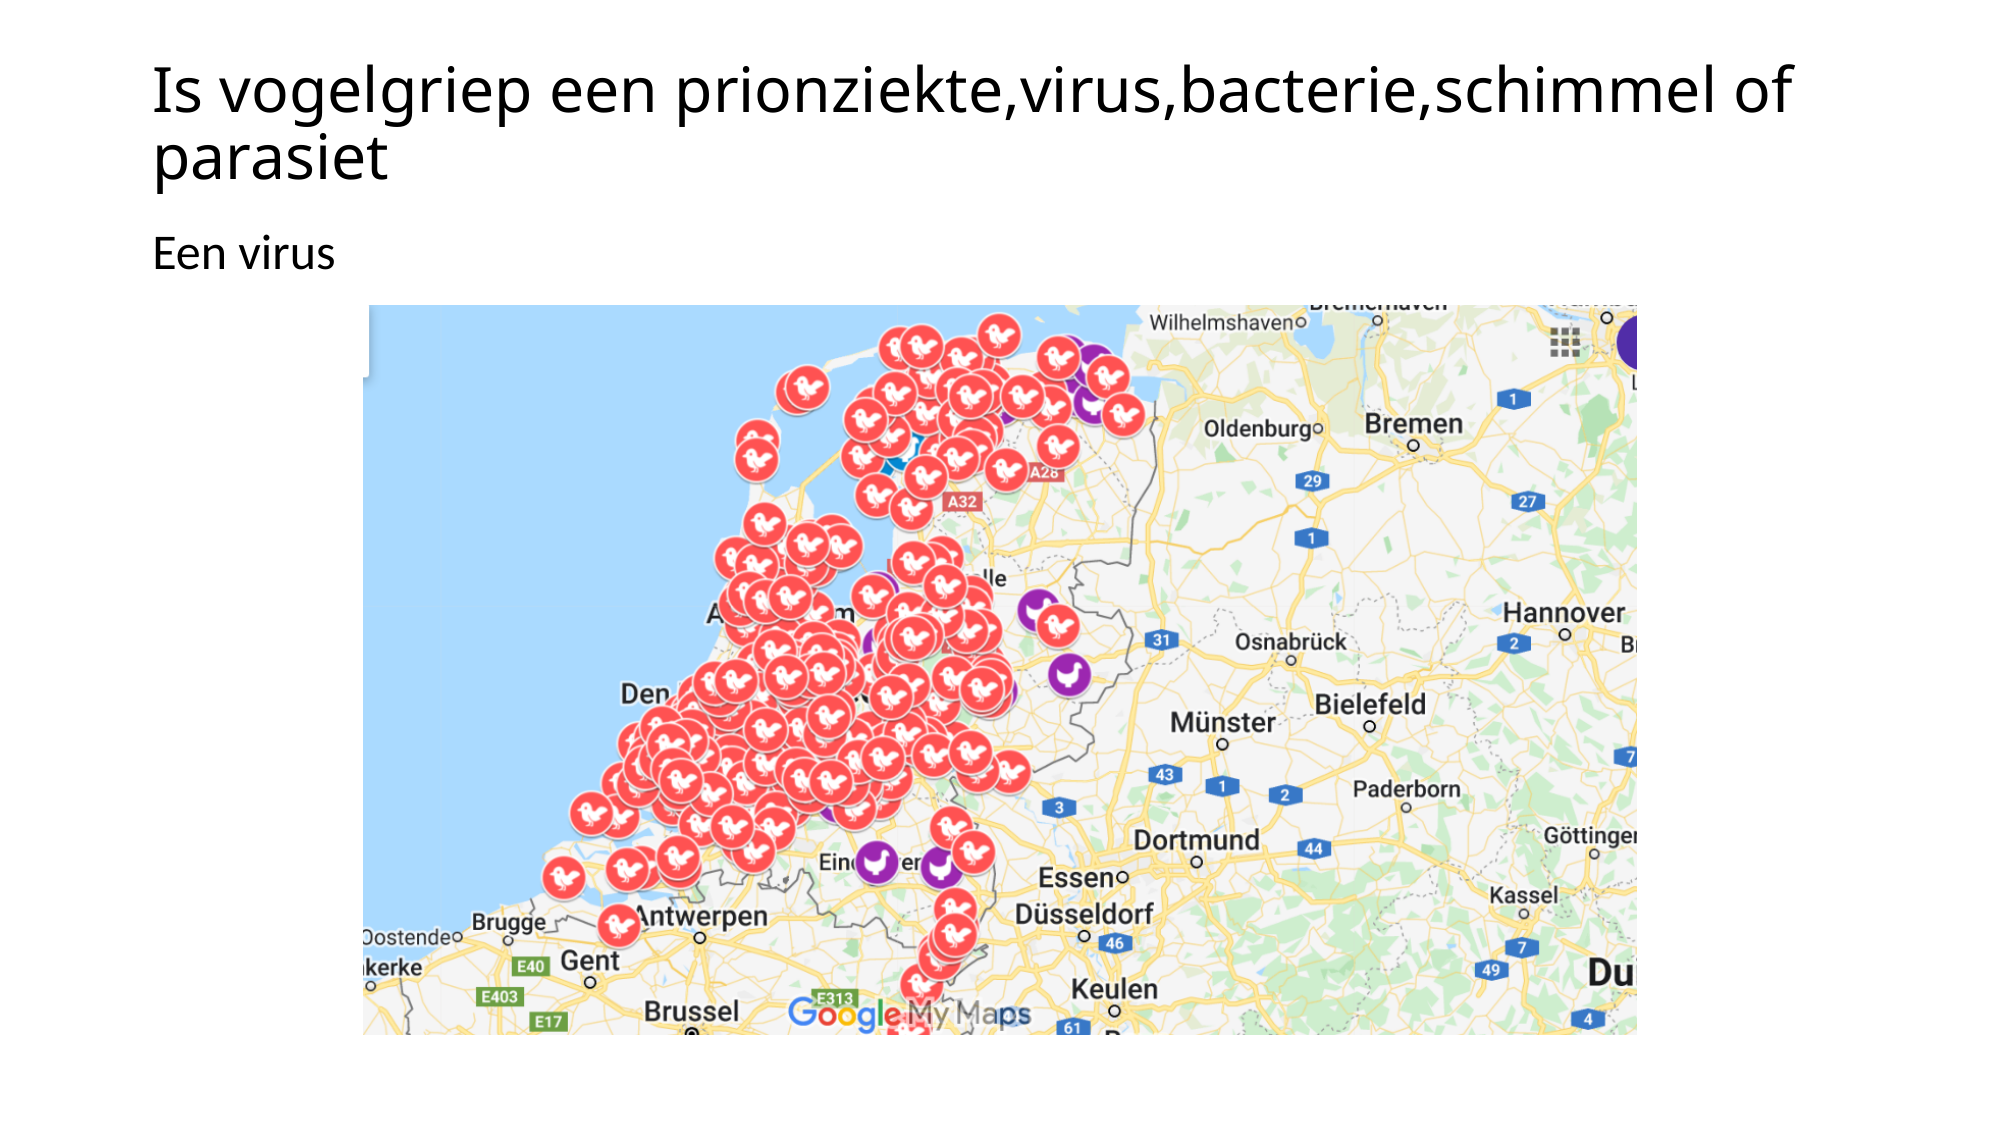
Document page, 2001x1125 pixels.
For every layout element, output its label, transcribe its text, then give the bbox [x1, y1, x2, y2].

picture [363, 305, 1637, 1035]
list Een virus [137, 219, 1863, 289]
title Is vogelgriep een prionziekte,virus,bacterie,schimmel of parasiet [137, 47, 1863, 201]
